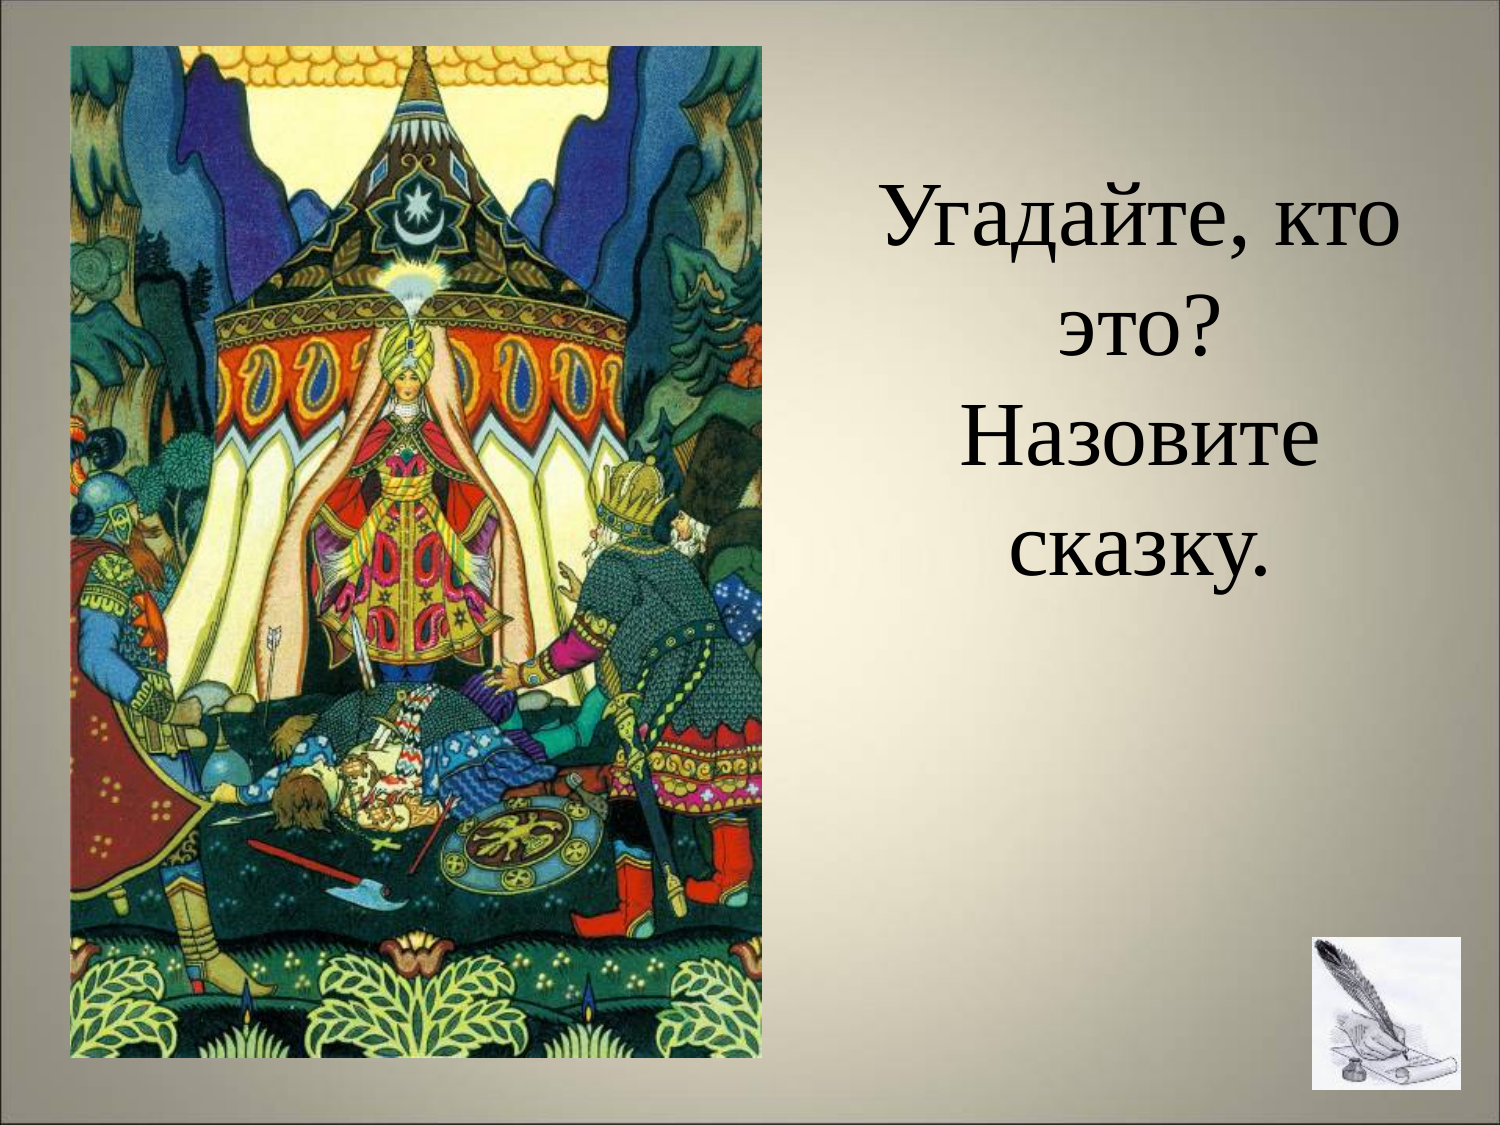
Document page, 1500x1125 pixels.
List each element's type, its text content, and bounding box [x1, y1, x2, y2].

picture [0, 0, 1500, 1125]
title Угадайте, кто это? Назовите сказку. [855, 44, 1426, 704]
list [70, 46, 762, 1059]
